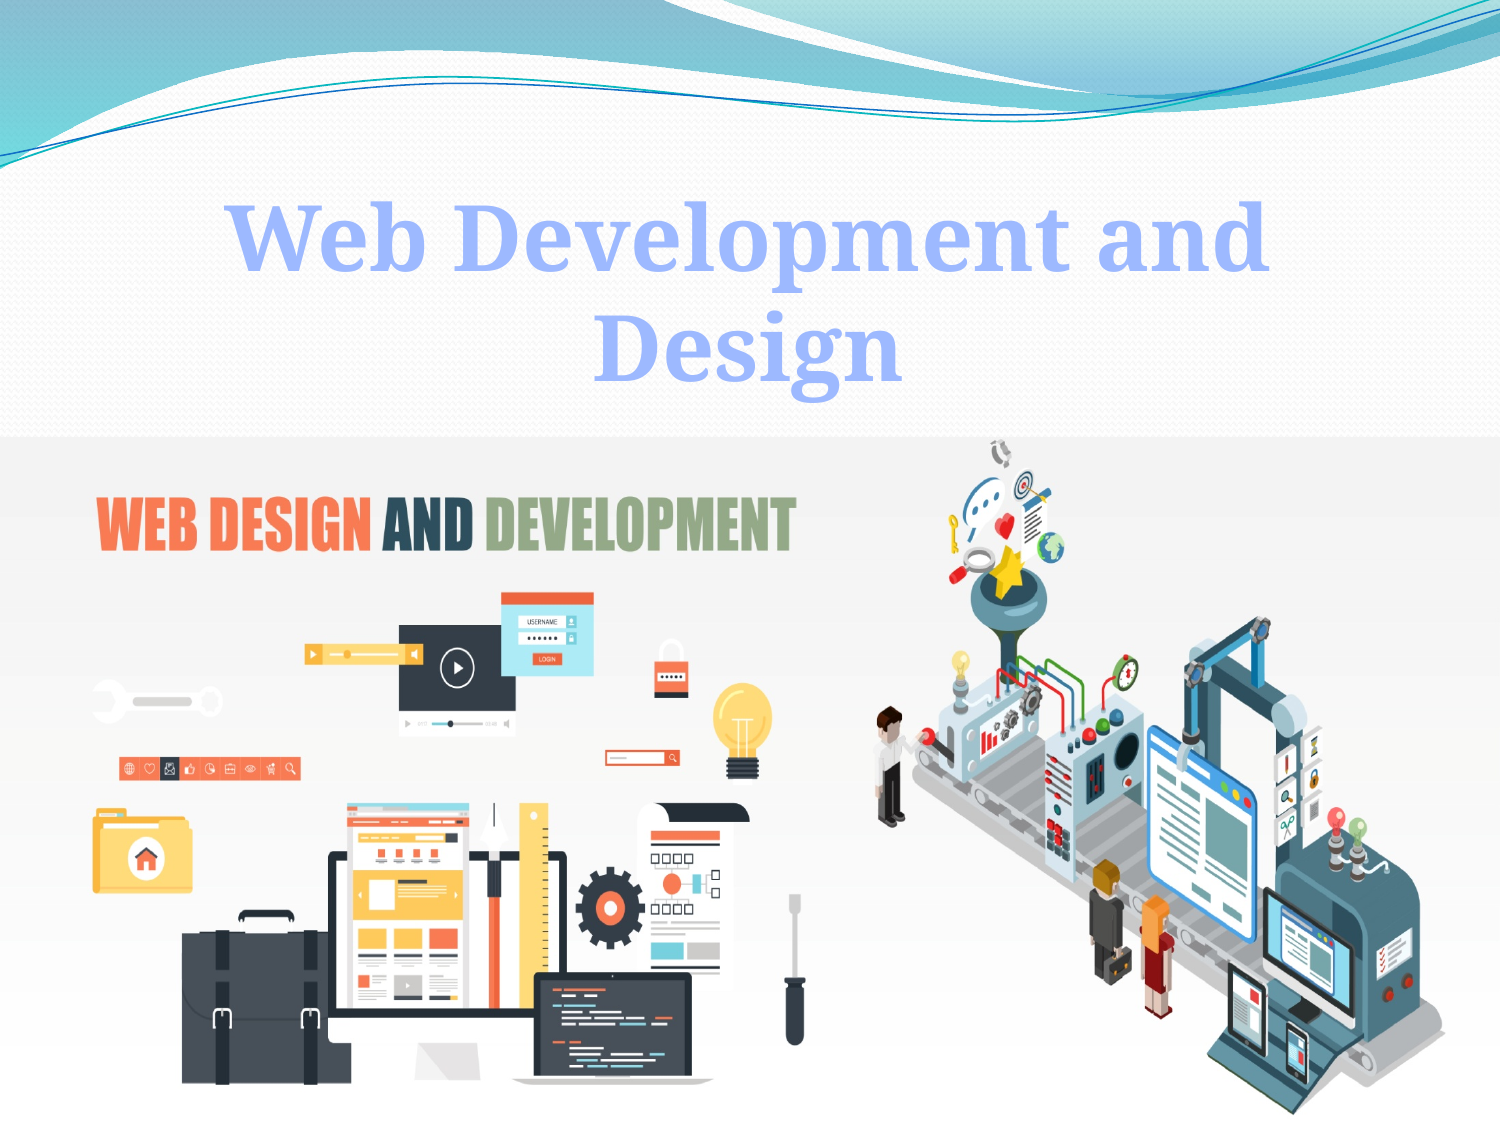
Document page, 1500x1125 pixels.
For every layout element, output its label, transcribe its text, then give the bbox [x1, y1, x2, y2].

title Web Development and Design [112, 174, 1388, 400]
picture [0, 437, 1500, 1125]
